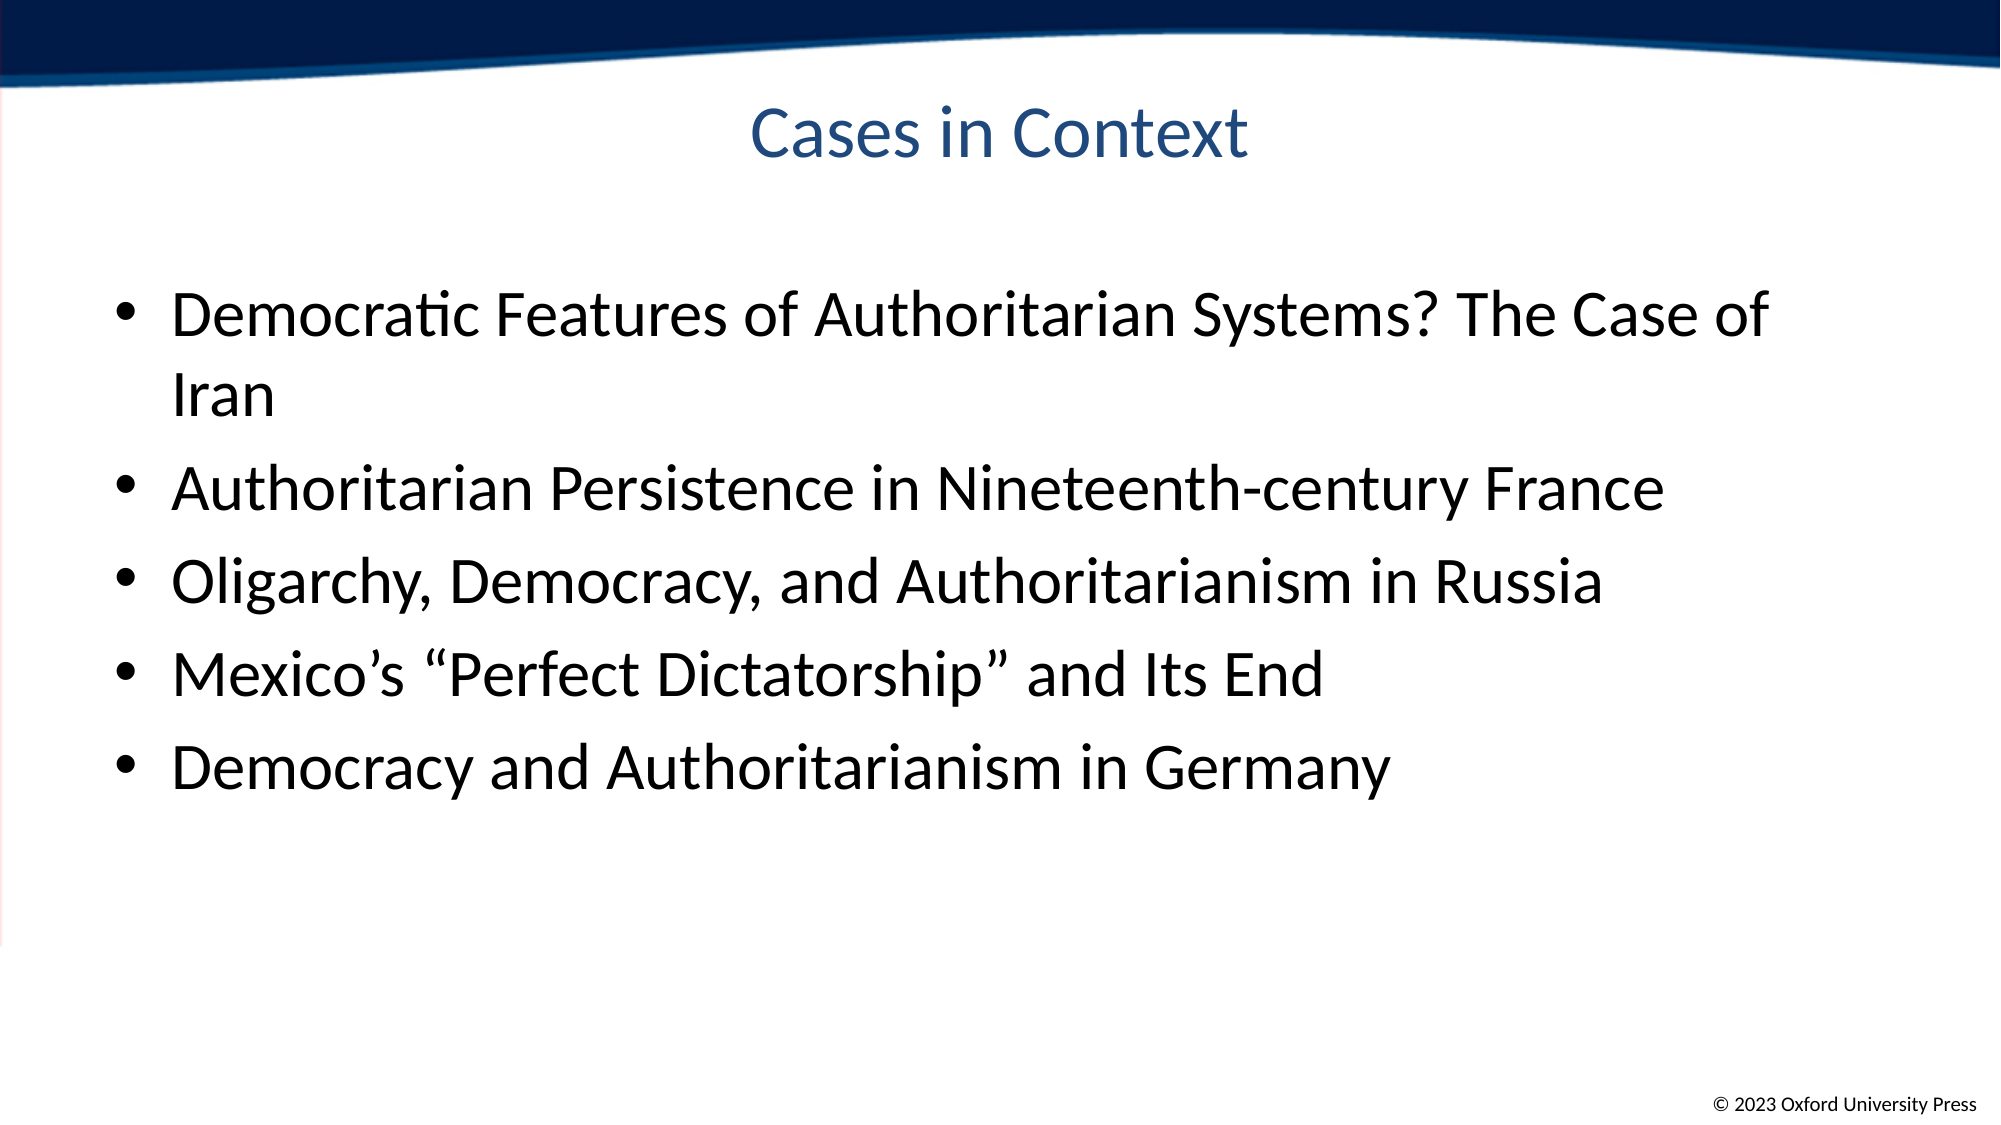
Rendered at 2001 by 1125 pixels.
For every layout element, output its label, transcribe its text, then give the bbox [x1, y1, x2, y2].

list Democratic Features of Authoritarian Systems? The Case of Iran Authoritarian Persistence in Nineteenth-century France Oligarchy, Democracy, and Authoritarianism in Russia Mexico’s “Perfect Dictatorship” and Its End Democracy and Authoritarianism in Germany [99, 262, 1900, 1005]
picture [0, 0, 2000, 1125]
title Cases in Context [99, 45, 1900, 233]
